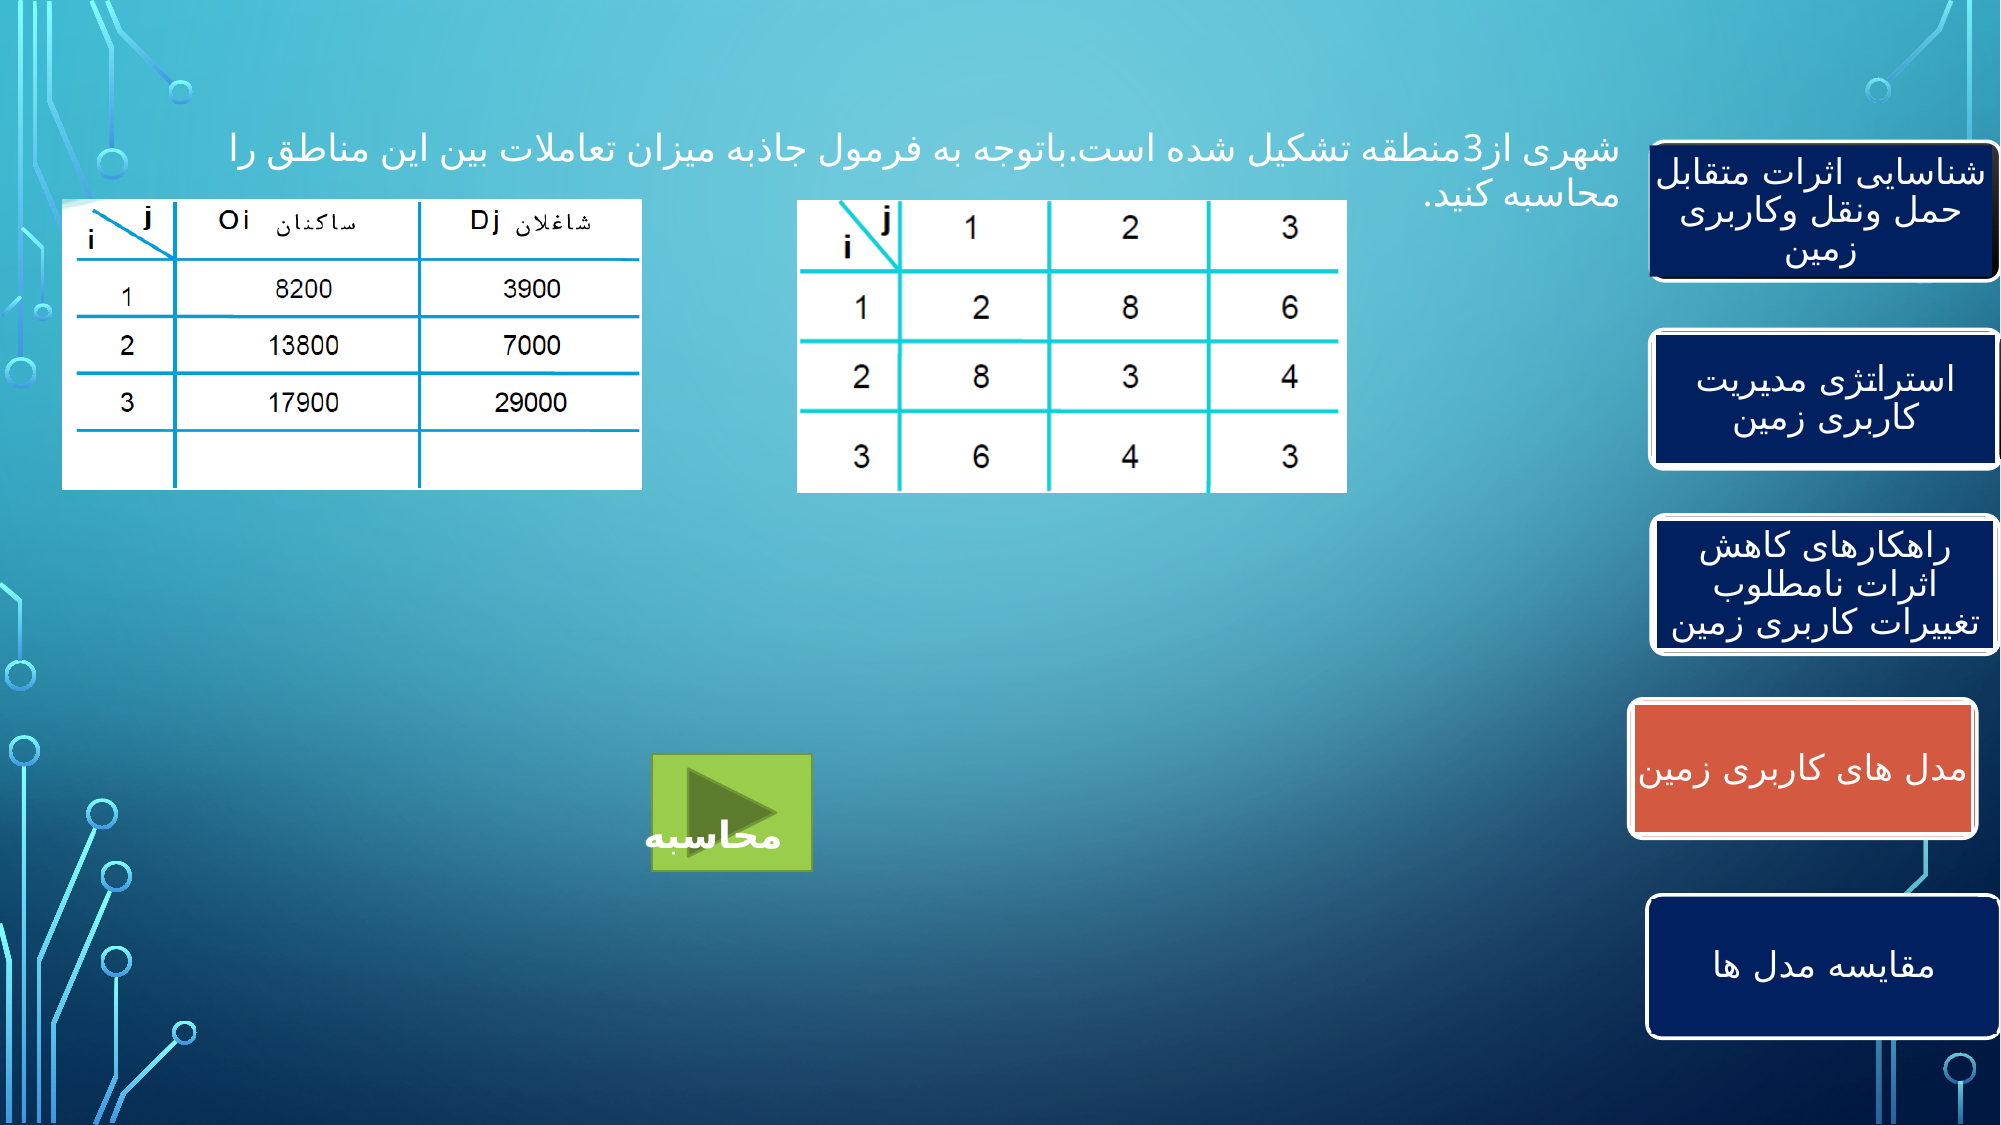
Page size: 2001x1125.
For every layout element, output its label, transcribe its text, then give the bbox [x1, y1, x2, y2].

text_box شهری از3منطقه تشکیل شده است.باتوجه به فرمول جاذبه میزان تعاملات بین این مناطق را محاسبه کنید. [195, 117, 1636, 222]
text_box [1649, 141, 2000, 281]
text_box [1649, 329, 2000, 470]
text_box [1650, 514, 2000, 655]
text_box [1628, 698, 1977, 839]
text_box [651, 753, 813, 872]
picture [796, 200, 1348, 493]
text_box محاسبه [364, 803, 798, 864]
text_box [1646, 894, 2000, 1039]
picture [62, 199, 642, 491]
